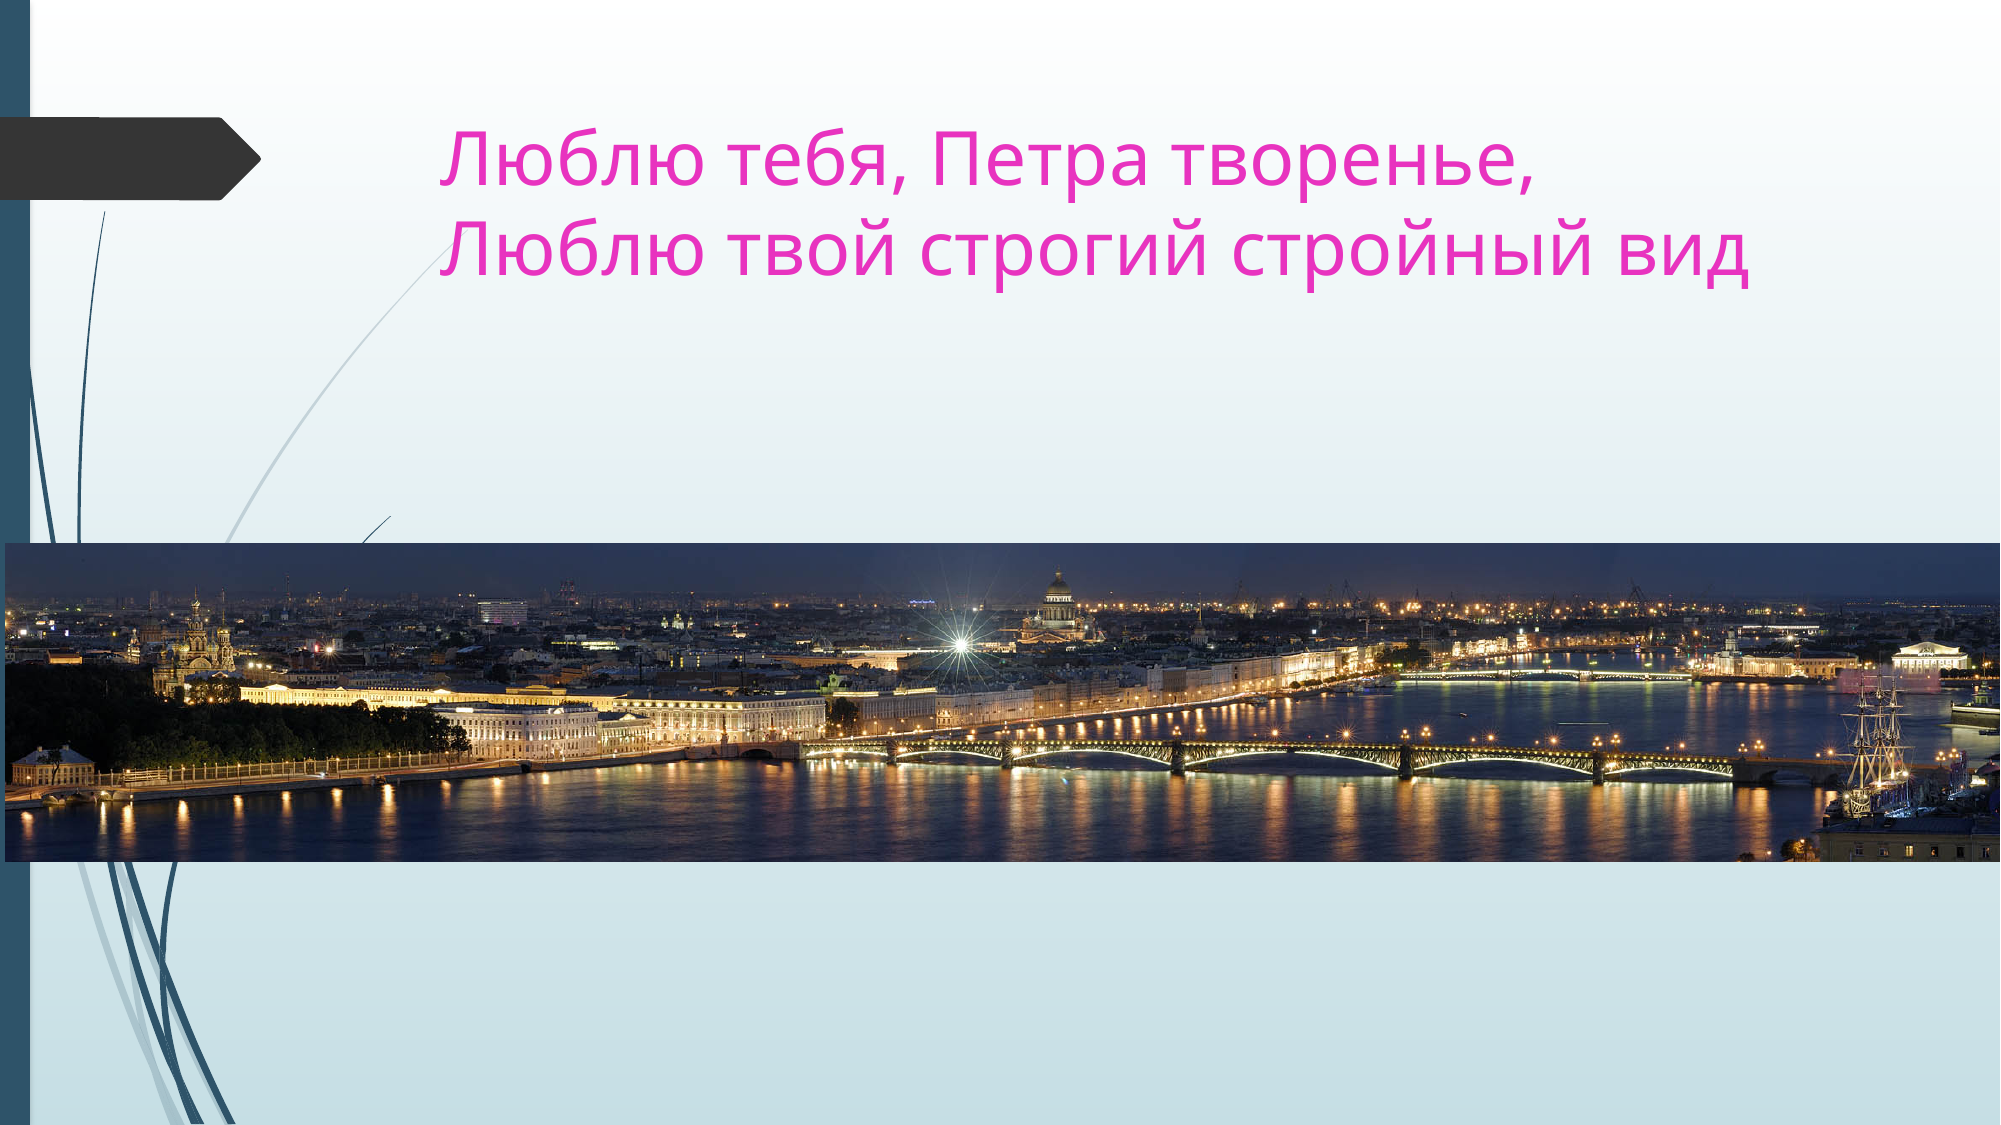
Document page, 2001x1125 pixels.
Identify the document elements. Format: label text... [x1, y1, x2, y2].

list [5, 542, 2000, 862]
title Люблю тебя, Петра творенье, Люблю твой строгий стройный вид [425, 102, 1888, 313]
